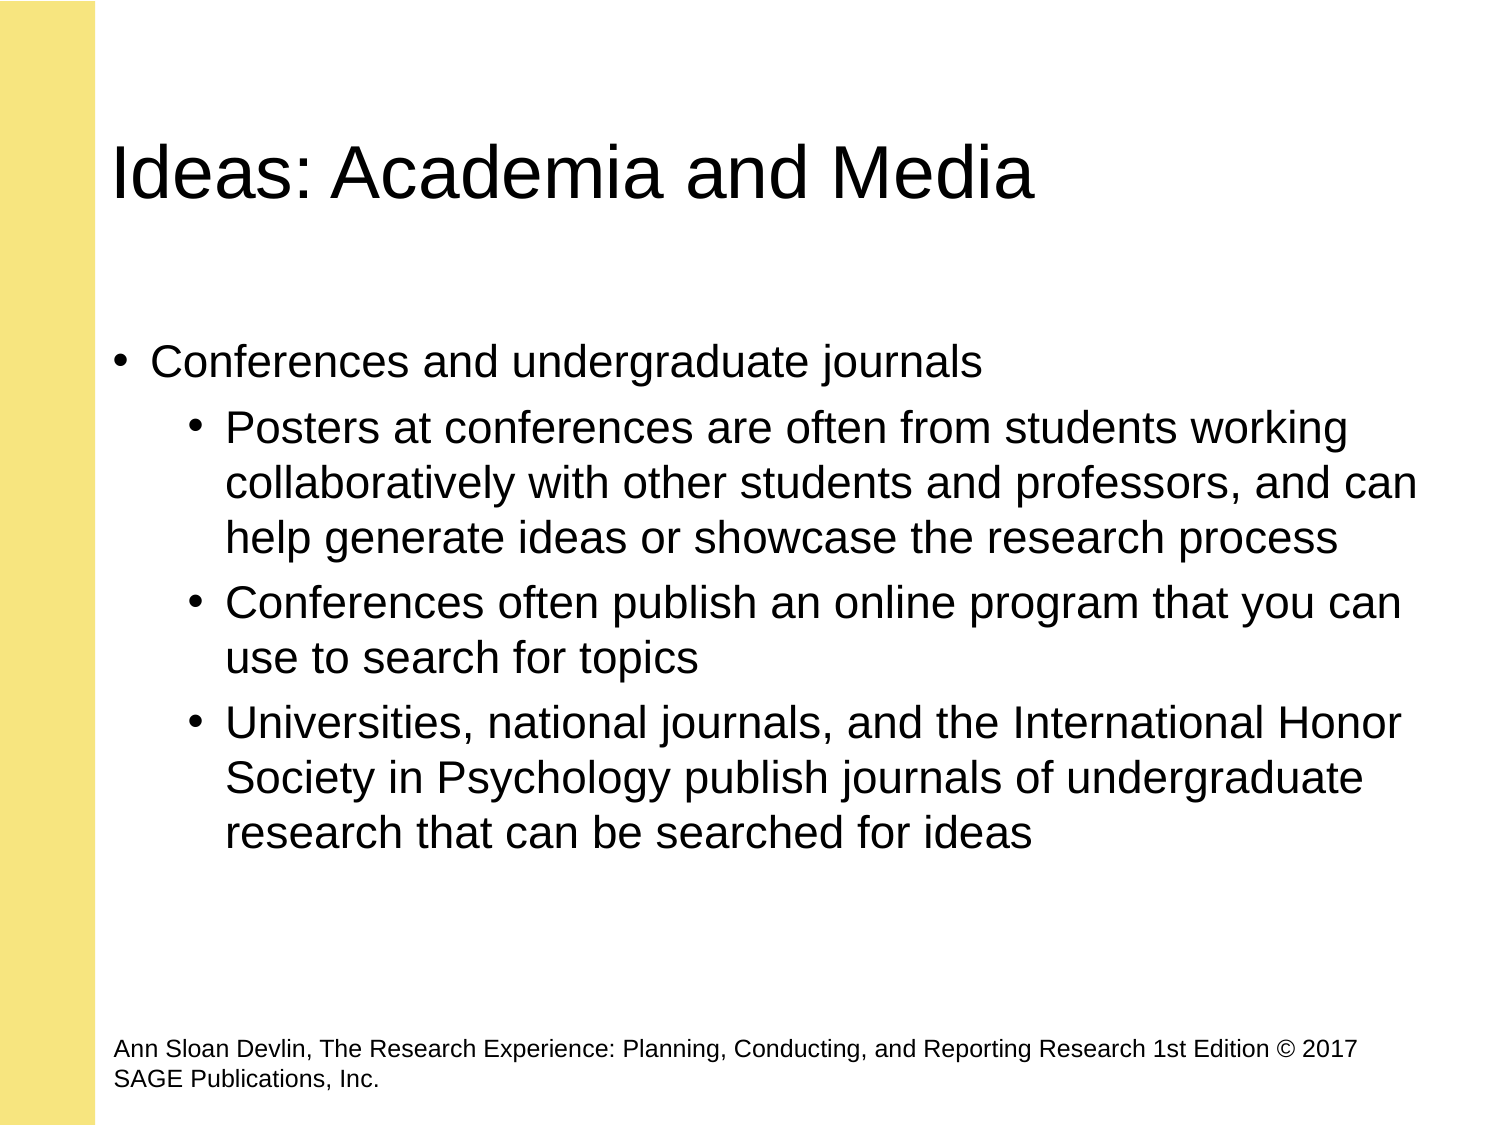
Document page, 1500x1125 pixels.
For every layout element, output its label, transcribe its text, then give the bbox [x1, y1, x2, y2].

list Conferences and undergraduate journals Posters at conferences are often from students working collaboratively with other students and professors, and can help generate ideas or showcase the research process Conferences often publish an online program that you can use to search for topics Universities, national journals, and the International Honor Society in Psychology publish journals of undergraduate research that can be searched for ideas [97, 324, 1448, 900]
picture [0, 1, 96, 1125]
title Ideas: Academia and Media [95, 117, 1067, 230]
